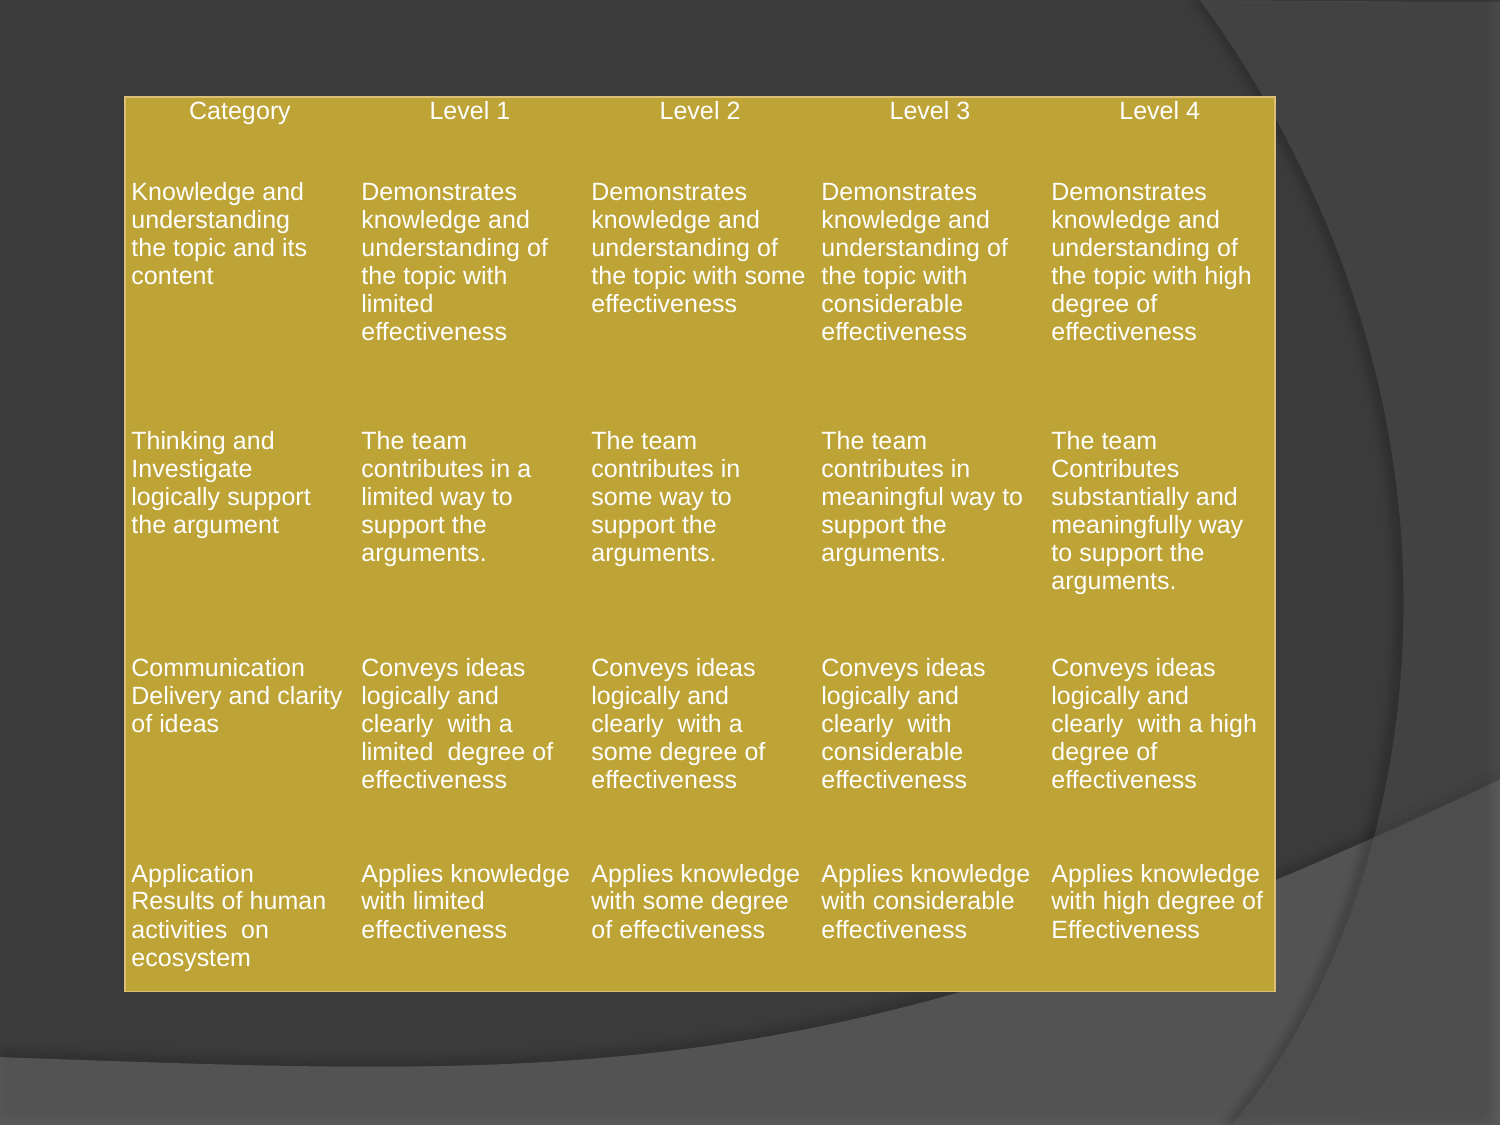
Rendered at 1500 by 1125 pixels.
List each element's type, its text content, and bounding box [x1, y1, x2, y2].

table_cell The team contributes in some way to support the arguments. [585, 399, 815, 626]
table_cell Conveys ideas logically and clearly with a limited degree of effectiveness [355, 626, 585, 831]
table_cell The team Contributes substantially and meaningfully way to support the arguments. [1045, 399, 1274, 626]
table_cell Conveys ideas logically and clearly with a some degree of effectiveness [585, 626, 815, 831]
table_cell Conveys ideas logically and clearly with considerable effectiveness [815, 626, 1045, 831]
table_header Level 1 [355, 98, 585, 150]
table_cell Demonstrates knowledge and understanding of the topic with considerable effectiveness [815, 150, 1045, 399]
table_cell The team contributes in meaningful way to support the arguments. [815, 399, 1045, 626]
table_header Level 3 [815, 98, 1045, 150]
table_cell Demonstrates knowledge and understanding of the topic with limited effectiveness [355, 150, 585, 399]
table_header Level 2 [585, 98, 815, 150]
table_header Level 4 [1045, 98, 1274, 150]
table_cell Demonstrates knowledge and understanding of the topic with high degree of effectiveness [1045, 150, 1274, 399]
table_cell Applies knowledge with some degree of effectiveness [585, 831, 815, 991]
table_cell Thinking and Investigate logically support the argument [126, 399, 355, 626]
table_cell Demonstrates knowledge and understanding of the topic with some effectiveness [585, 150, 815, 399]
table_cell Communication Delivery and clarity of ideas [126, 626, 355, 831]
table_cell Conveys ideas logically and clearly with a high degree of effectiveness [1045, 626, 1274, 831]
table_cell Application Results of human activities on ecosystem [126, 831, 355, 991]
table_cell Applies knowledge with high degree of Effectiveness [1045, 831, 1274, 991]
table_cell Applies knowledge with considerable effectiveness [815, 831, 1045, 991]
table_cell Applies knowledge with limited effectiveness [355, 831, 585, 991]
table_cell Knowledge and understanding the topic and its content [126, 150, 355, 399]
table_header Category [126, 98, 355, 150]
table_cell The team contributes in a limited way to support the arguments. [355, 399, 585, 626]
